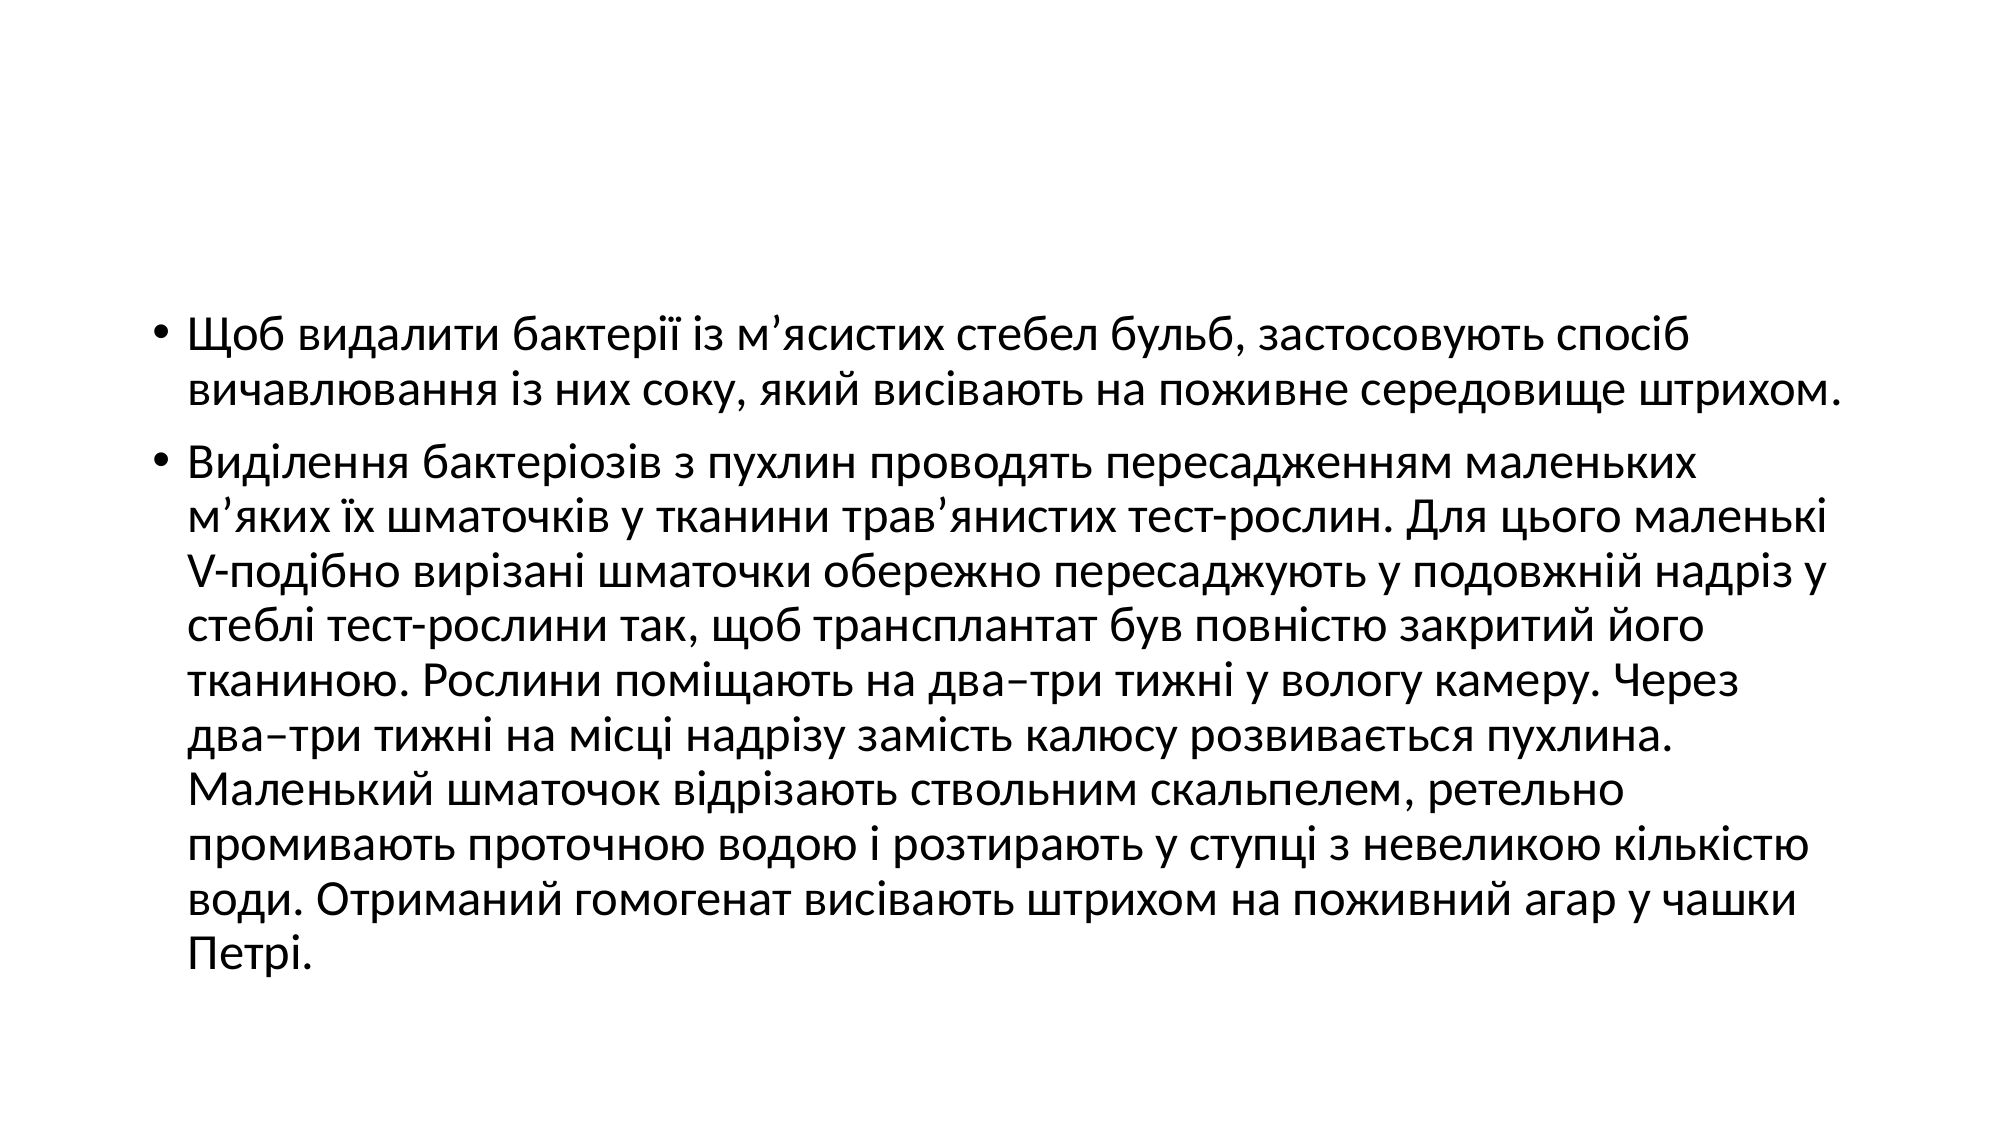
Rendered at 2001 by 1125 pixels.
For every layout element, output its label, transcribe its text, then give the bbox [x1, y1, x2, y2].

list Щоб видалити бактерії із м’ясистих стебел бульб, застосовують спосіб вичавлювання із них соку, який висівають на поживне середовище штрихом. Виділення бактеріозів з пухлин проводять пересадженням маленьких м’яких їх шматочків у тканини трав’янистих тест-рослин. Для цього маленькі V-подібно вирізані шматочки обережно пересаджують у подовжній надріз у стеблі тест-рослини так, щоб трансплантат був повністю закритий його тканиною. Рослини поміщають на два–три тижні у вологу камеру. Через два–три тижні на місці надрізу замість калюсу розвивається пухлина. Маленький шматочок відрізають ствольним скальпелем, ретельно промивають проточною водою і розтирають у ступці з невеликою кількістю води. Отриманий гомогенат висівають штрихом на поживний агар у чашки Петрі. [137, 299, 1863, 1014]
